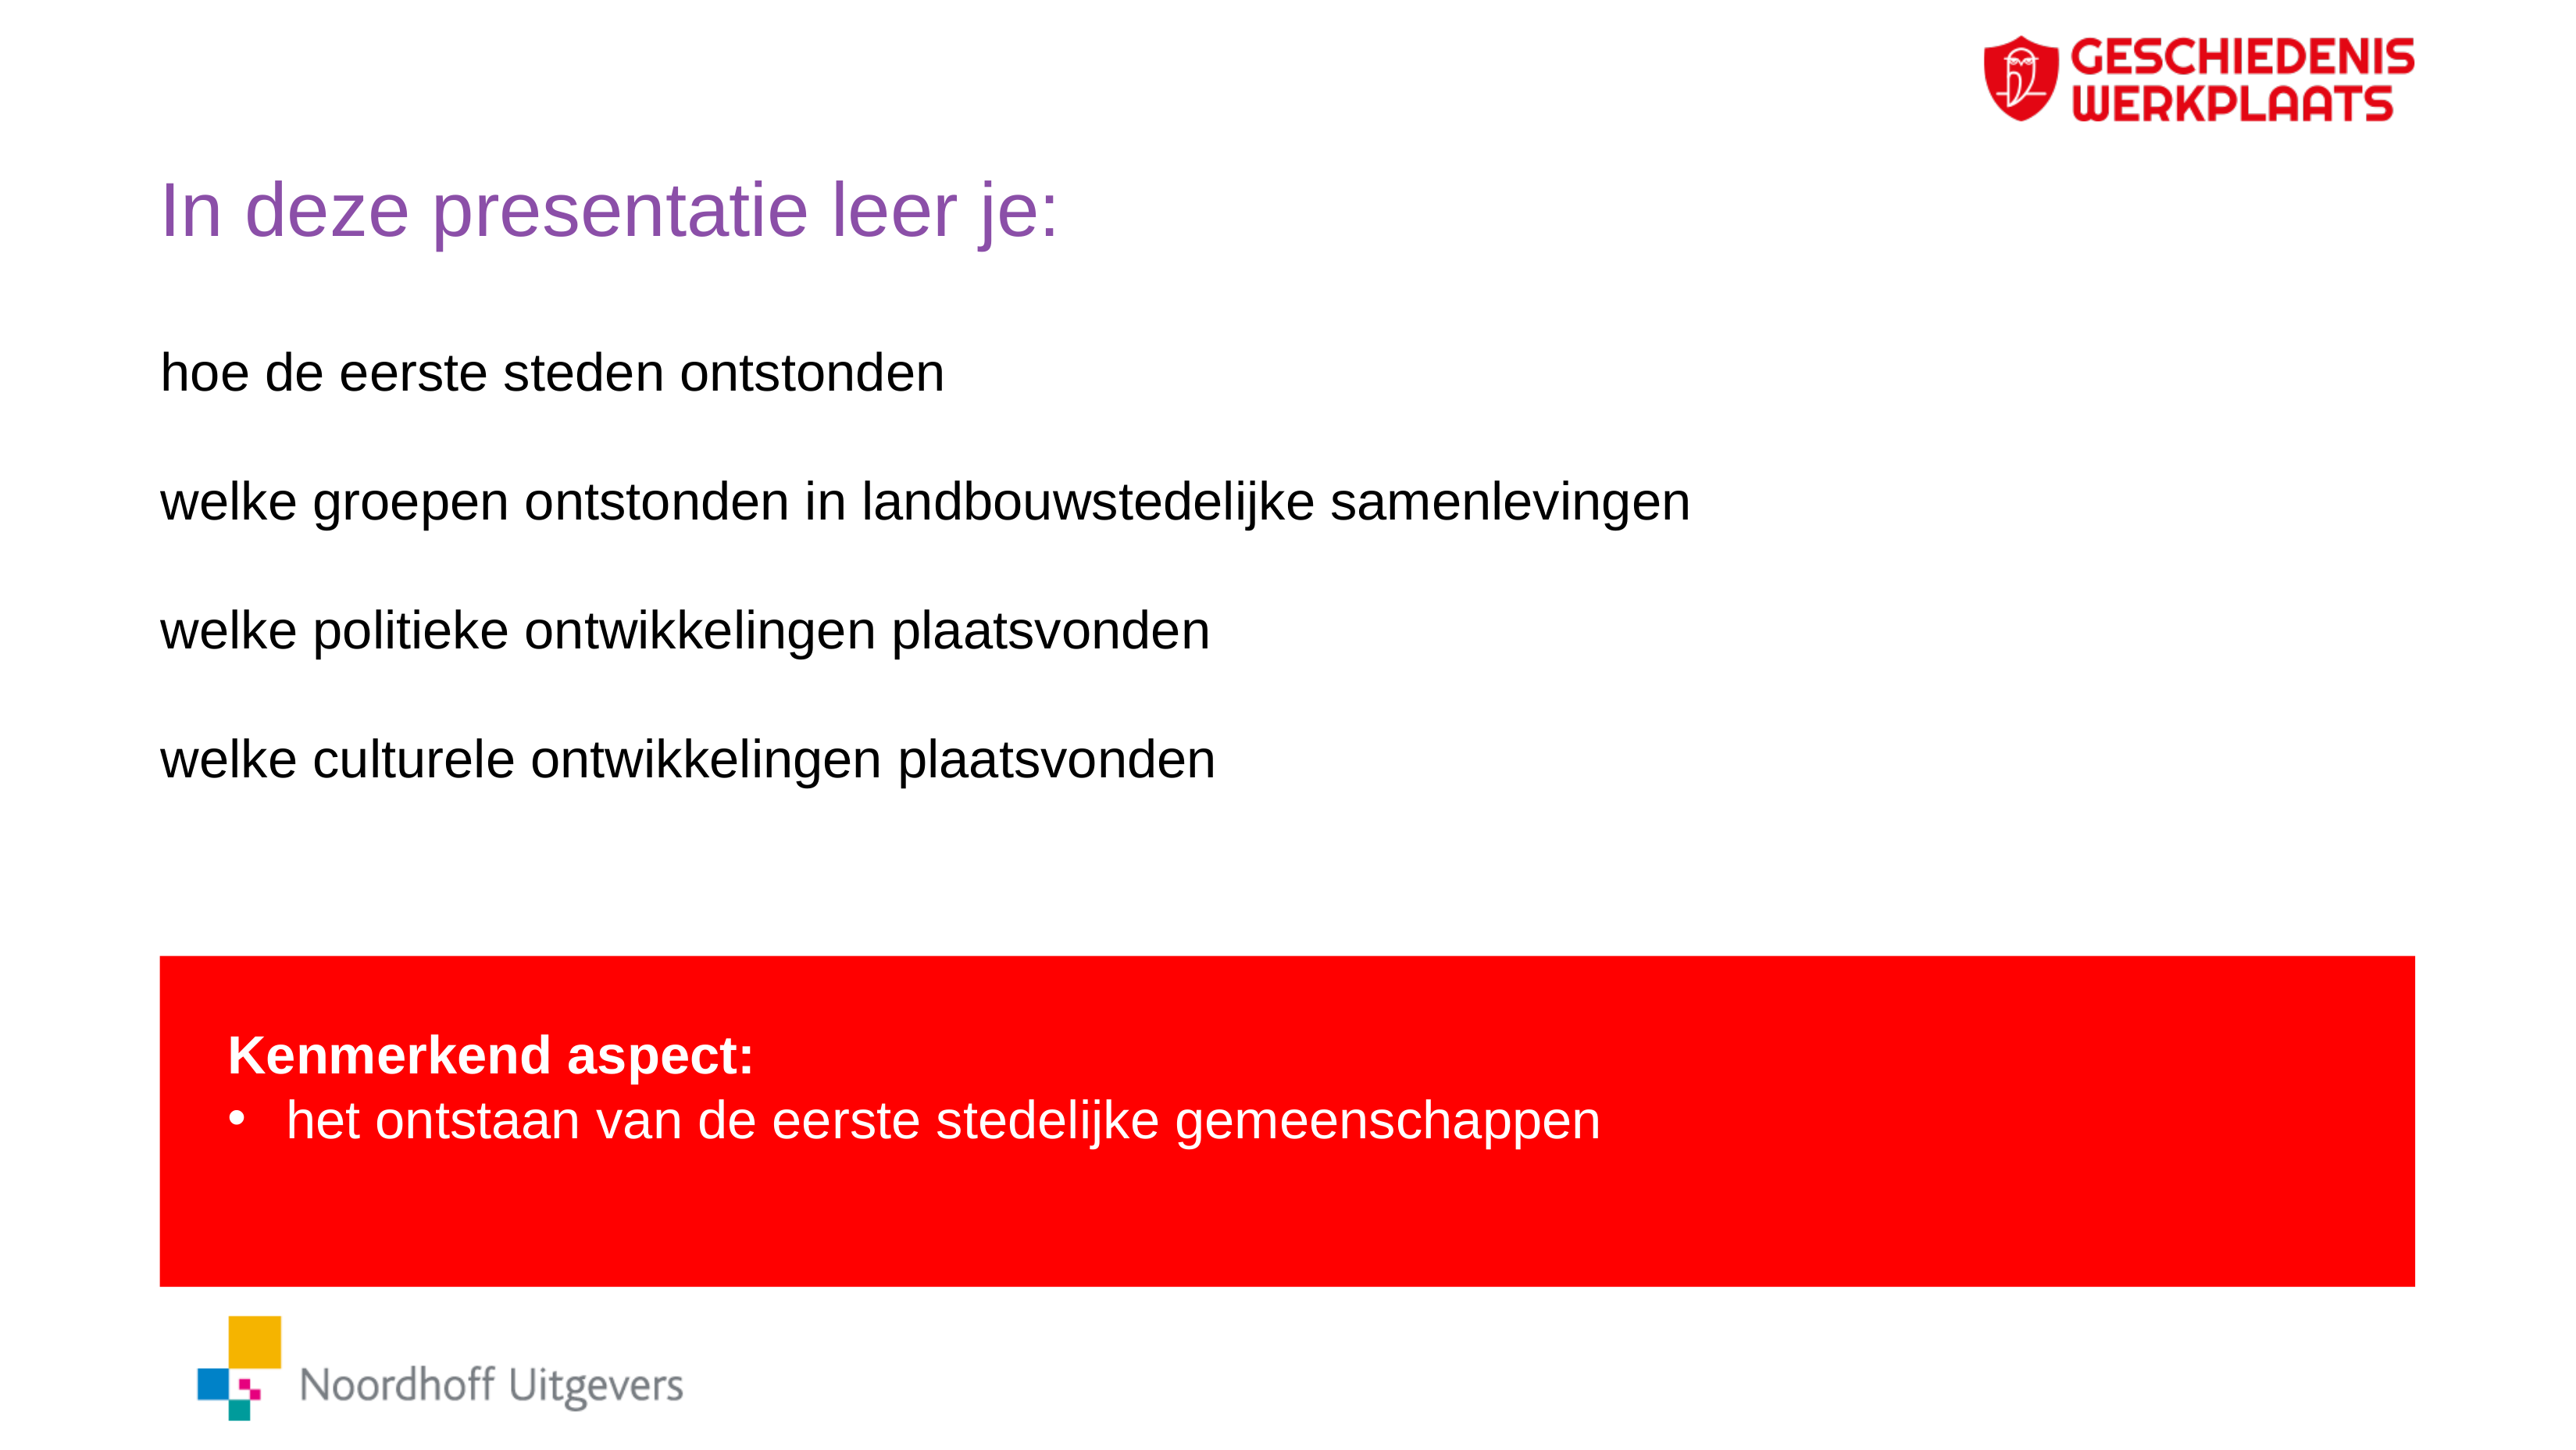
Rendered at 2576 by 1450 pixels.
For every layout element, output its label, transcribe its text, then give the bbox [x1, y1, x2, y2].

picture [159, 1288, 802, 1449]
list hoe de eerste steden ontstonden welke groepen ontstonden in landbouwstedelijke samenlevingen welke politieke ontwikkelingen plaatsvonden welke culturele ontwikkelingen plaatsvonden [160, 398, 1894, 812]
title In deze presentatie leer je: [159, 159, 2416, 398]
picture [1610, 0, 2576, 161]
text_box Kenmerkend aspect: het ontstaan van de eerste stedelijke gemeenschappen [159, 955, 2416, 1288]
